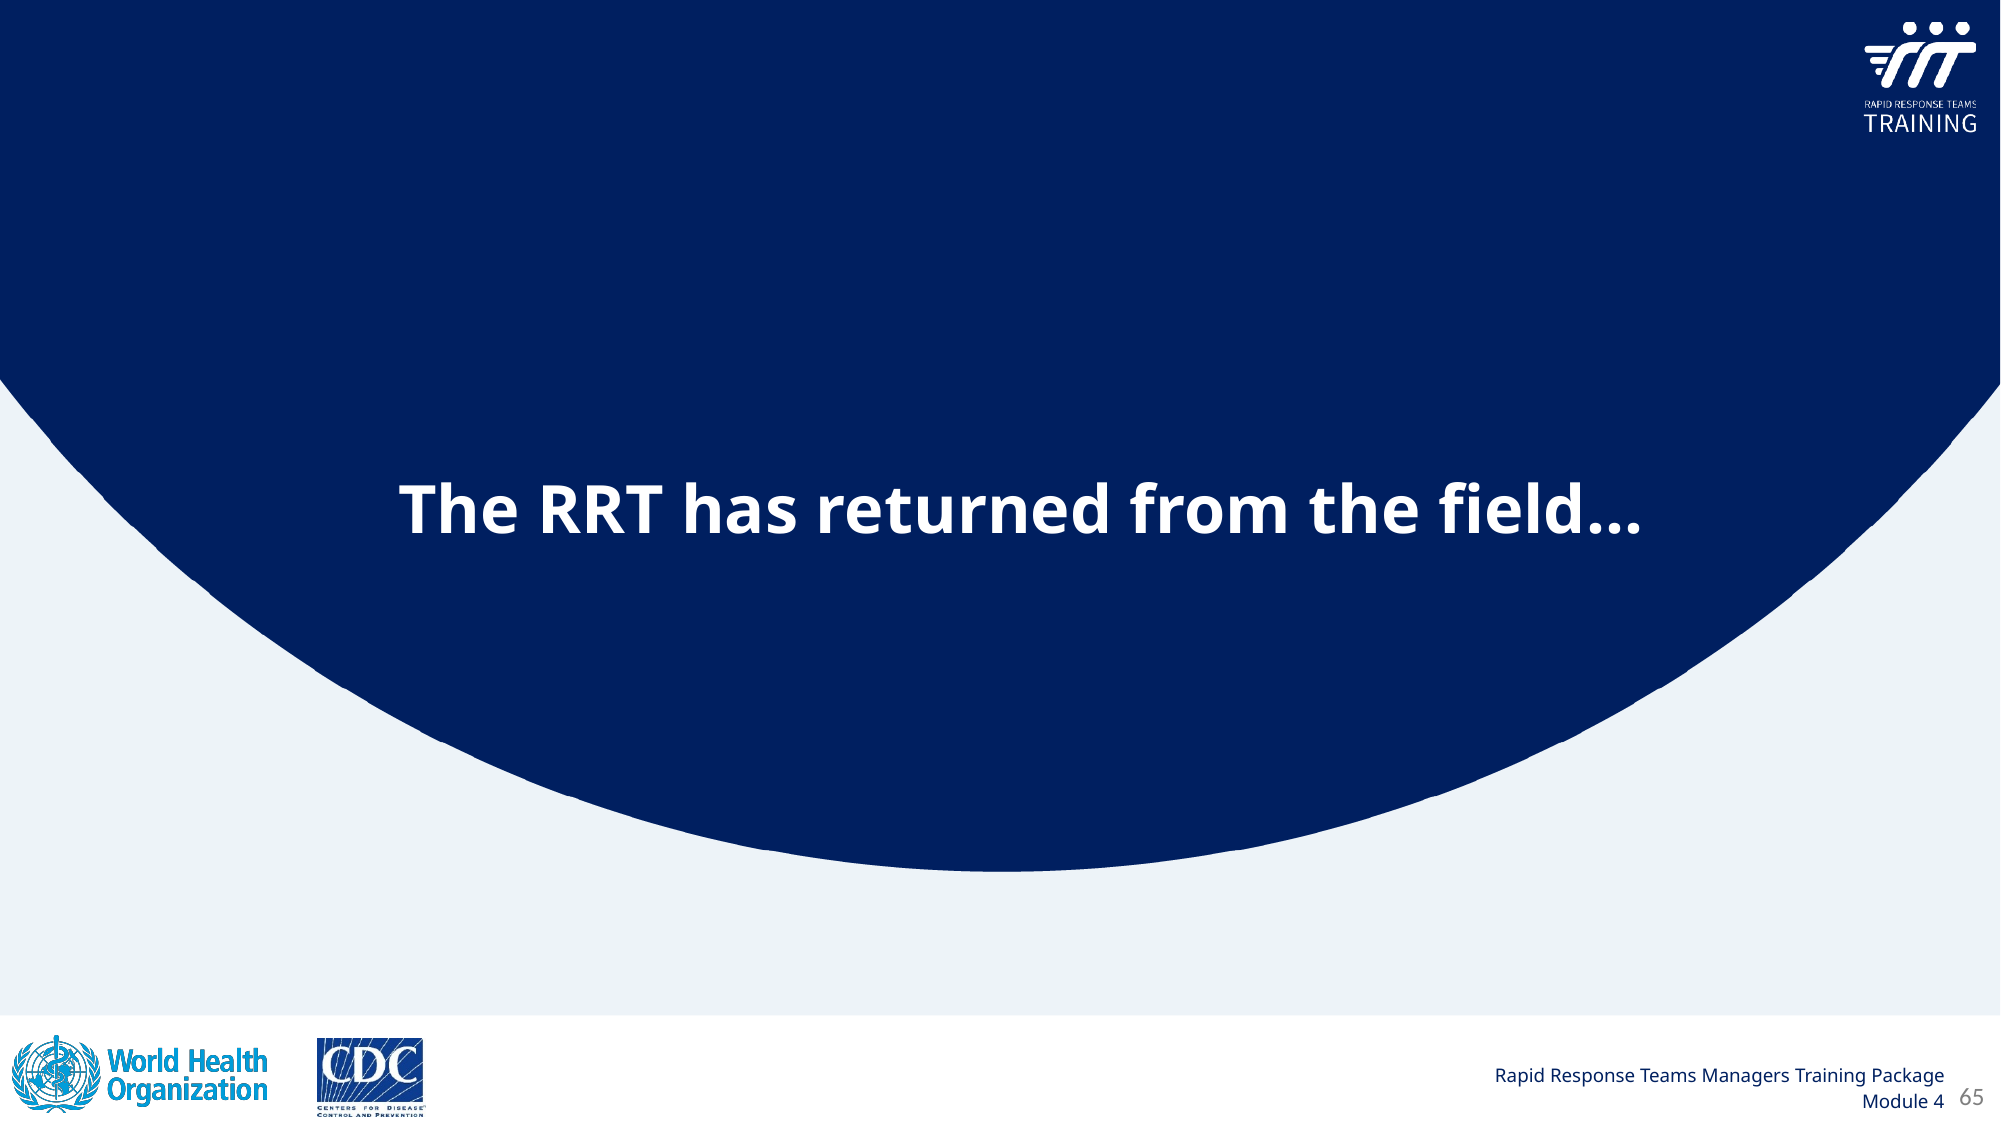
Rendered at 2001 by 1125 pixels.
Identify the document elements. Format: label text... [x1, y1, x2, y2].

picture [12, 1035, 54, 1068]
slide_number 65 [1932, 1072, 2000, 1125]
picture [30, 1083, 37, 1091]
picture [40, 1062, 47, 1070]
picture [317, 1038, 426, 1117]
picture [59, 1035, 267, 1113]
picture [22, 1062, 26, 1077]
picture [12, 1083, 48, 1113]
title The RRT has returned from the field… [222, 414, 1820, 607]
picture [46, 1056, 54, 1062]
picture [50, 1108, 62, 1113]
picture [24, 1054, 36, 1087]
picture [71, 1053, 90, 1091]
picture [36, 1088, 78, 1105]
picture [34, 1054, 43, 1078]
picture [0, 0, 2001, 904]
